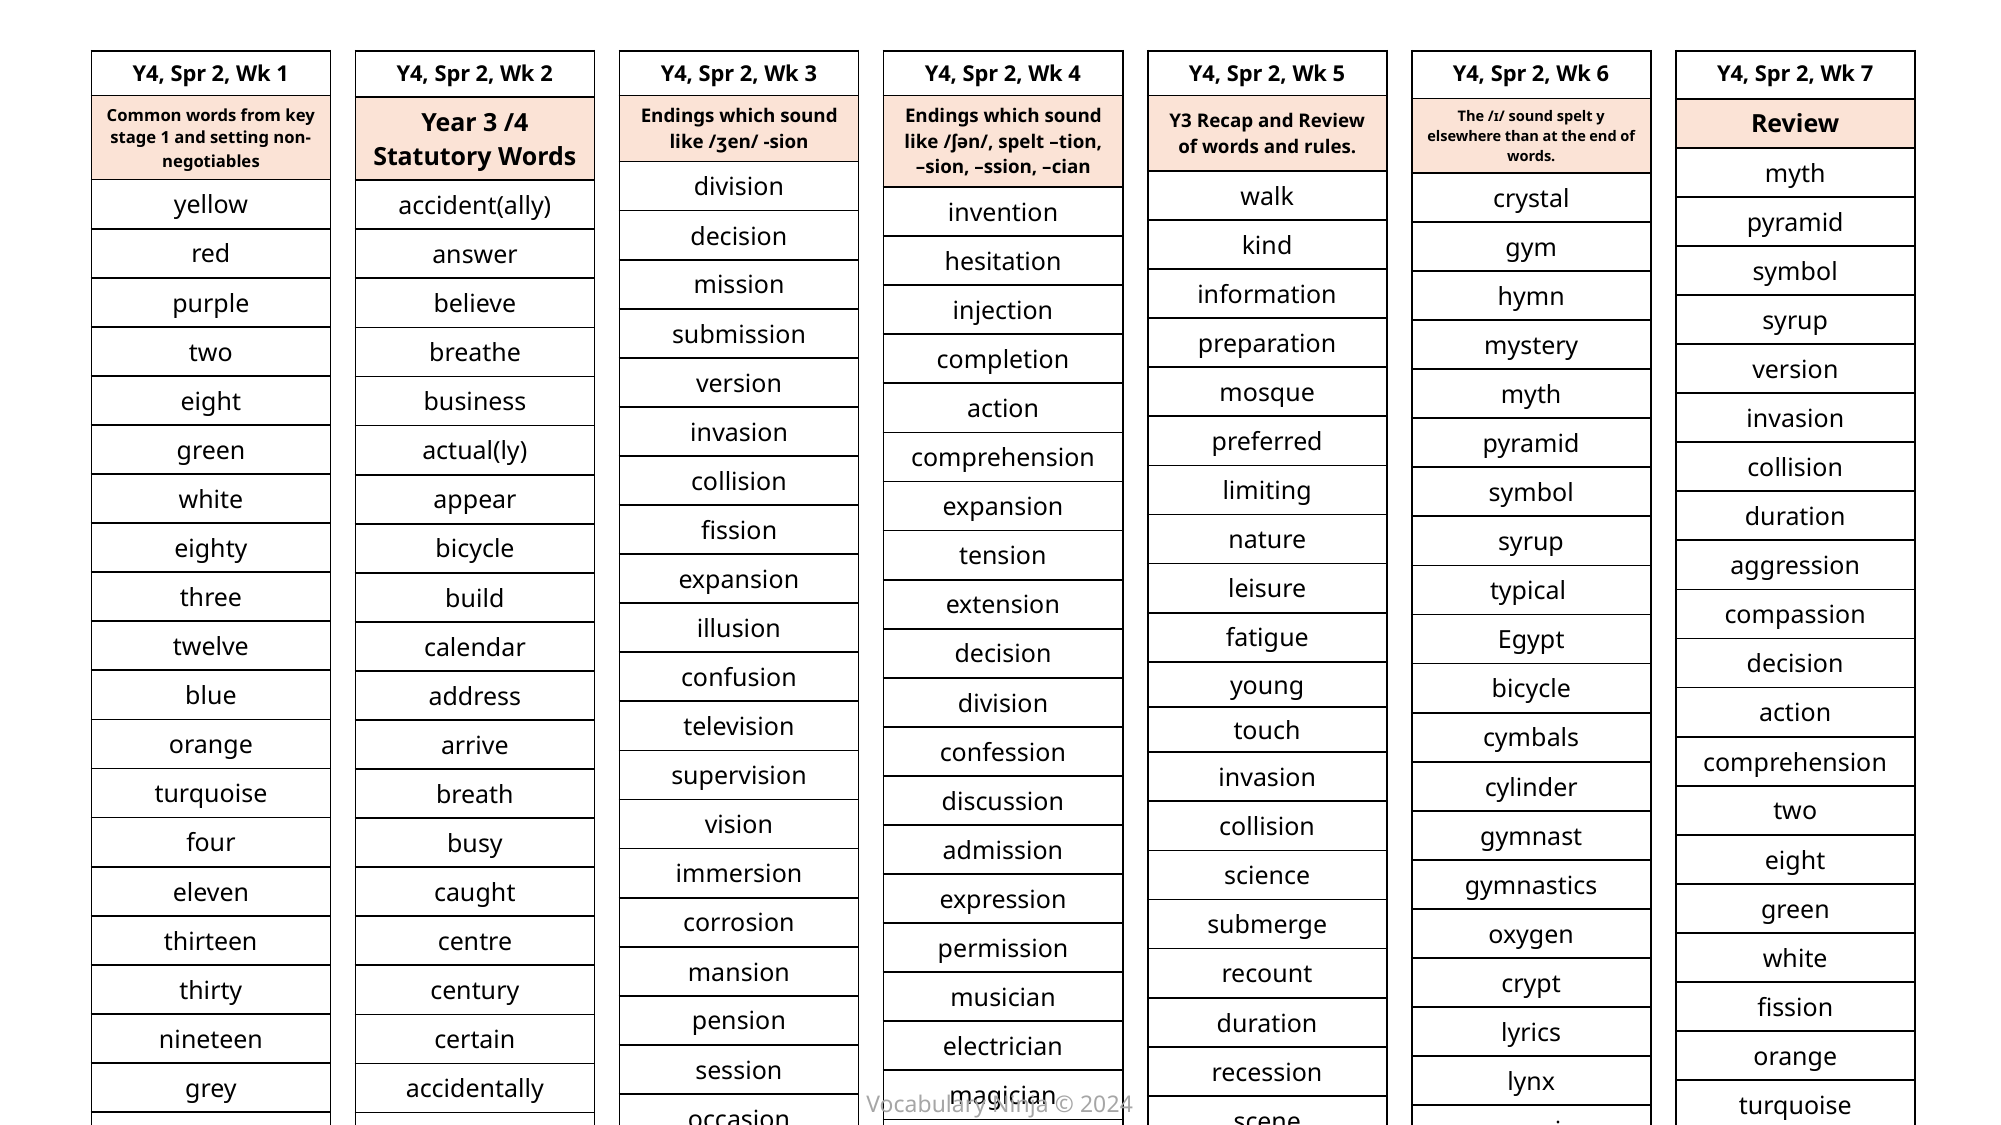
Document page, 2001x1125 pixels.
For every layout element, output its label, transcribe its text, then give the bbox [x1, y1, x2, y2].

table_cell blue [92, 671, 330, 719]
table_cell fatigue [1149, 614, 1386, 661]
table_cell breathe [356, 328, 594, 376]
table_cell cylinder [1413, 763, 1650, 810]
table_cell turquoise [1677, 1081, 1914, 1125]
table_cell The /ɪ/ sound spelt y elsewhere than at the end of words. [1413, 99, 1650, 172]
table_header Y4, Spr 2, Wk 1 [92, 52, 330, 95]
table_cell discussion [884, 777, 1122, 824]
table_cell collision [1149, 802, 1386, 850]
table_cell twelve [92, 622, 330, 669]
table_cell lyrics [1413, 1008, 1650, 1055]
table_cell aggression [1677, 541, 1914, 589]
table_cell Review [1677, 100, 1914, 147]
table_cell confusion [620, 653, 858, 700]
table_cell grey [92, 1064, 330, 1111]
table_cell calendar [356, 623, 594, 670]
table_cell crypt [1413, 959, 1650, 1006]
table_cell myth [1677, 149, 1914, 196]
table_cell symbol [1413, 468, 1650, 515]
table_cell eighty [92, 524, 330, 571]
table_cell version [1677, 345, 1914, 392]
table_cell white [1677, 934, 1914, 981]
table_cell comprehension [1677, 738, 1914, 785]
table_cell fission [620, 506, 858, 553]
table_cell typical [1413, 566, 1650, 614]
table_cell Year 3 /4 Statutory Words [356, 98, 594, 179]
table_cell centre [356, 917, 594, 964]
table_cell electrician [884, 1022, 1122, 1069]
table_cell session [620, 1046, 858, 1093]
table_cell pyramid [1677, 198, 1914, 245]
table_cell submerge [1149, 900, 1386, 948]
table_cell compassion [1677, 590, 1914, 638]
table_cell mosque [1149, 368, 1386, 415]
table_cell cymbals [1413, 714, 1650, 761]
table_cell gymnastics [1413, 861, 1650, 908]
table_cell action [1677, 688, 1914, 736]
table_cell arrive [356, 721, 594, 768]
table_cell orange [92, 720, 330, 768]
table_cell two [92, 328, 330, 375]
table_cell division [620, 162, 858, 210]
table_cell symbol [1677, 247, 1914, 294]
table_cell caught [356, 868, 594, 915]
table_cell duration [1149, 999, 1386, 1046]
table_cell hymn [1413, 272, 1650, 319]
table_cell turquoise [92, 769, 330, 817]
table_cell myth [1413, 370, 1650, 417]
table_cell expansion [884, 482, 1122, 530]
table_cell green [1677, 885, 1914, 932]
table_cell gym [1413, 223, 1650, 270]
table_cell breath [356, 770, 594, 817]
table_cell nature [1149, 515, 1386, 563]
table_cell purple [92, 279, 330, 326]
table_cell thirty [92, 966, 330, 1013]
table_cell Y3 Recap and Review of words and rules. [1149, 96, 1386, 170]
table_cell Endings which sound like /ʃən/, spelt –tion, –sion, –ssion, –cian [884, 96, 1122, 186]
table_cell permission [884, 924, 1122, 971]
table_cell century [356, 966, 594, 1014]
table_header Y4, Spr 2, Wk 3 [620, 52, 858, 95]
table_cell decision [1677, 639, 1914, 687]
table_cell yellow [92, 180, 330, 228]
table_cell action [884, 384, 1122, 432]
table_cell collision [1677, 443, 1914, 490]
text_box Vocabulary Ninja © 2024 [851, 1082, 1149, 1125]
table_cell tension [884, 531, 1122, 579]
table_cell Egypt [1413, 615, 1650, 663]
table_cell immersion [620, 849, 858, 897]
table_cell comprehension [884, 433, 1122, 481]
table_cell musician [884, 973, 1122, 1020]
table_cell confession [884, 728, 1122, 775]
table_header Y4, Spr 2, Wk 4 [884, 52, 1122, 95]
table_header Y4, Spr 2, Wk 5 [1149, 52, 1386, 95]
table_cell build [356, 574, 594, 621]
table_cell three [92, 573, 330, 620]
table_cell recount [1149, 949, 1386, 997]
table_cell gymnasium [1413, 1106, 1650, 1125]
table_cell nineteen [92, 1015, 330, 1062]
table_cell invasion [1677, 394, 1914, 441]
table_cell gymnast [1413, 812, 1650, 859]
table_cell invasion [620, 408, 858, 455]
table_cell address [356, 672, 594, 719]
table_cell expression [884, 875, 1122, 922]
table_cell actual(ly) [356, 426, 594, 474]
table_cell touch [1149, 708, 1386, 751]
table_cell walk [1149, 172, 1386, 219]
table_cell supervision [620, 751, 858, 799]
table_cell duration [1677, 492, 1914, 539]
table_cell mansion [620, 948, 858, 995]
table_cell two [1677, 787, 1914, 834]
table_cell Common words from key stage 1 and setting non-negotiables [92, 96, 330, 179]
table_cell certain [356, 1015, 594, 1063]
table_cell white [92, 475, 330, 522]
table_cell injection [884, 286, 1122, 333]
table_cell version [620, 359, 858, 406]
table_cell information [1149, 270, 1386, 317]
table_cell pension [620, 997, 858, 1044]
table_cell collision [620, 457, 858, 504]
table_cell expansion [620, 555, 858, 602]
table_cell accidentally [356, 1064, 594, 1112]
table_cell invasion [1149, 753, 1386, 800]
table_cell pyramid [1413, 419, 1650, 466]
table_cell eight [1677, 836, 1914, 883]
table_cell appear [356, 476, 594, 523]
table_cell limiting [1149, 466, 1386, 514]
table_header Y4, Spr 2, Wk 6 [1413, 52, 1650, 98]
table_cell Endings which sound like /ʒen/ -sion [620, 96, 858, 161]
table_cell fission [1677, 983, 1914, 1030]
table_cell vision [620, 800, 858, 848]
table_cell preferred [1149, 417, 1386, 465]
table_cell hesitation [884, 237, 1122, 284]
table_cell business [356, 377, 594, 425]
table_cell illusion [620, 604, 858, 651]
table_header Y4, Spr 2, Wk 2 [356, 52, 594, 96]
table_cell red [92, 230, 330, 277]
table_cell invention [884, 188, 1122, 235]
table_cell mystery [1413, 321, 1650, 368]
table_cell answer [356, 230, 594, 277]
table_header Y4, Spr 2, Wk 7 [1677, 52, 1914, 98]
table_cell syrup [1677, 296, 1914, 343]
table_cell oxygen [1413, 910, 1650, 957]
table_cell division [884, 679, 1122, 726]
table_cell four [92, 818, 330, 866]
table_cell occasion [620, 1095, 851, 1125]
table_cell lynx [1413, 1057, 1650, 1104]
table_cell leisure [1149, 564, 1386, 612]
table_cell bicycle [1413, 664, 1650, 712]
table_cell eleven [92, 868, 330, 915]
table_cell mission [620, 261, 858, 308]
table_cell decision [884, 630, 1122, 677]
table_cell crystal [1413, 174, 1650, 221]
table_cell young [1149, 663, 1386, 706]
table_cell magician [884, 1071, 1122, 1082]
table_cell scene [1149, 1097, 1386, 1125]
table_cell admission [884, 826, 1122, 873]
table_cell orange [1677, 1032, 1914, 1079]
table_cell accident(ally) [356, 181, 594, 228]
table_cell completion [884, 335, 1122, 382]
table_cell busy [356, 819, 594, 866]
table_cell syrup [1413, 517, 1650, 565]
table_cell science [1149, 851, 1386, 899]
table_cell corrosion [620, 899, 858, 946]
table_cell kind [1149, 221, 1386, 268]
table_cell lilac [92, 1113, 330, 1125]
table_cell television [620, 702, 858, 750]
table_cell green [92, 426, 330, 473]
table_cell decision [620, 211, 858, 259]
table_cell recession [1149, 1048, 1386, 1095]
table_cell eight [92, 377, 330, 424]
table_cell believe [356, 279, 594, 327]
table_cell preparation [1149, 319, 1386, 366]
table_cell thirteen [92, 917, 330, 964]
table_cell bicycle [356, 525, 594, 572]
table_cell extension [884, 581, 1122, 628]
table_cell submission [620, 310, 858, 357]
table_cell actually [356, 1113, 594, 1125]
